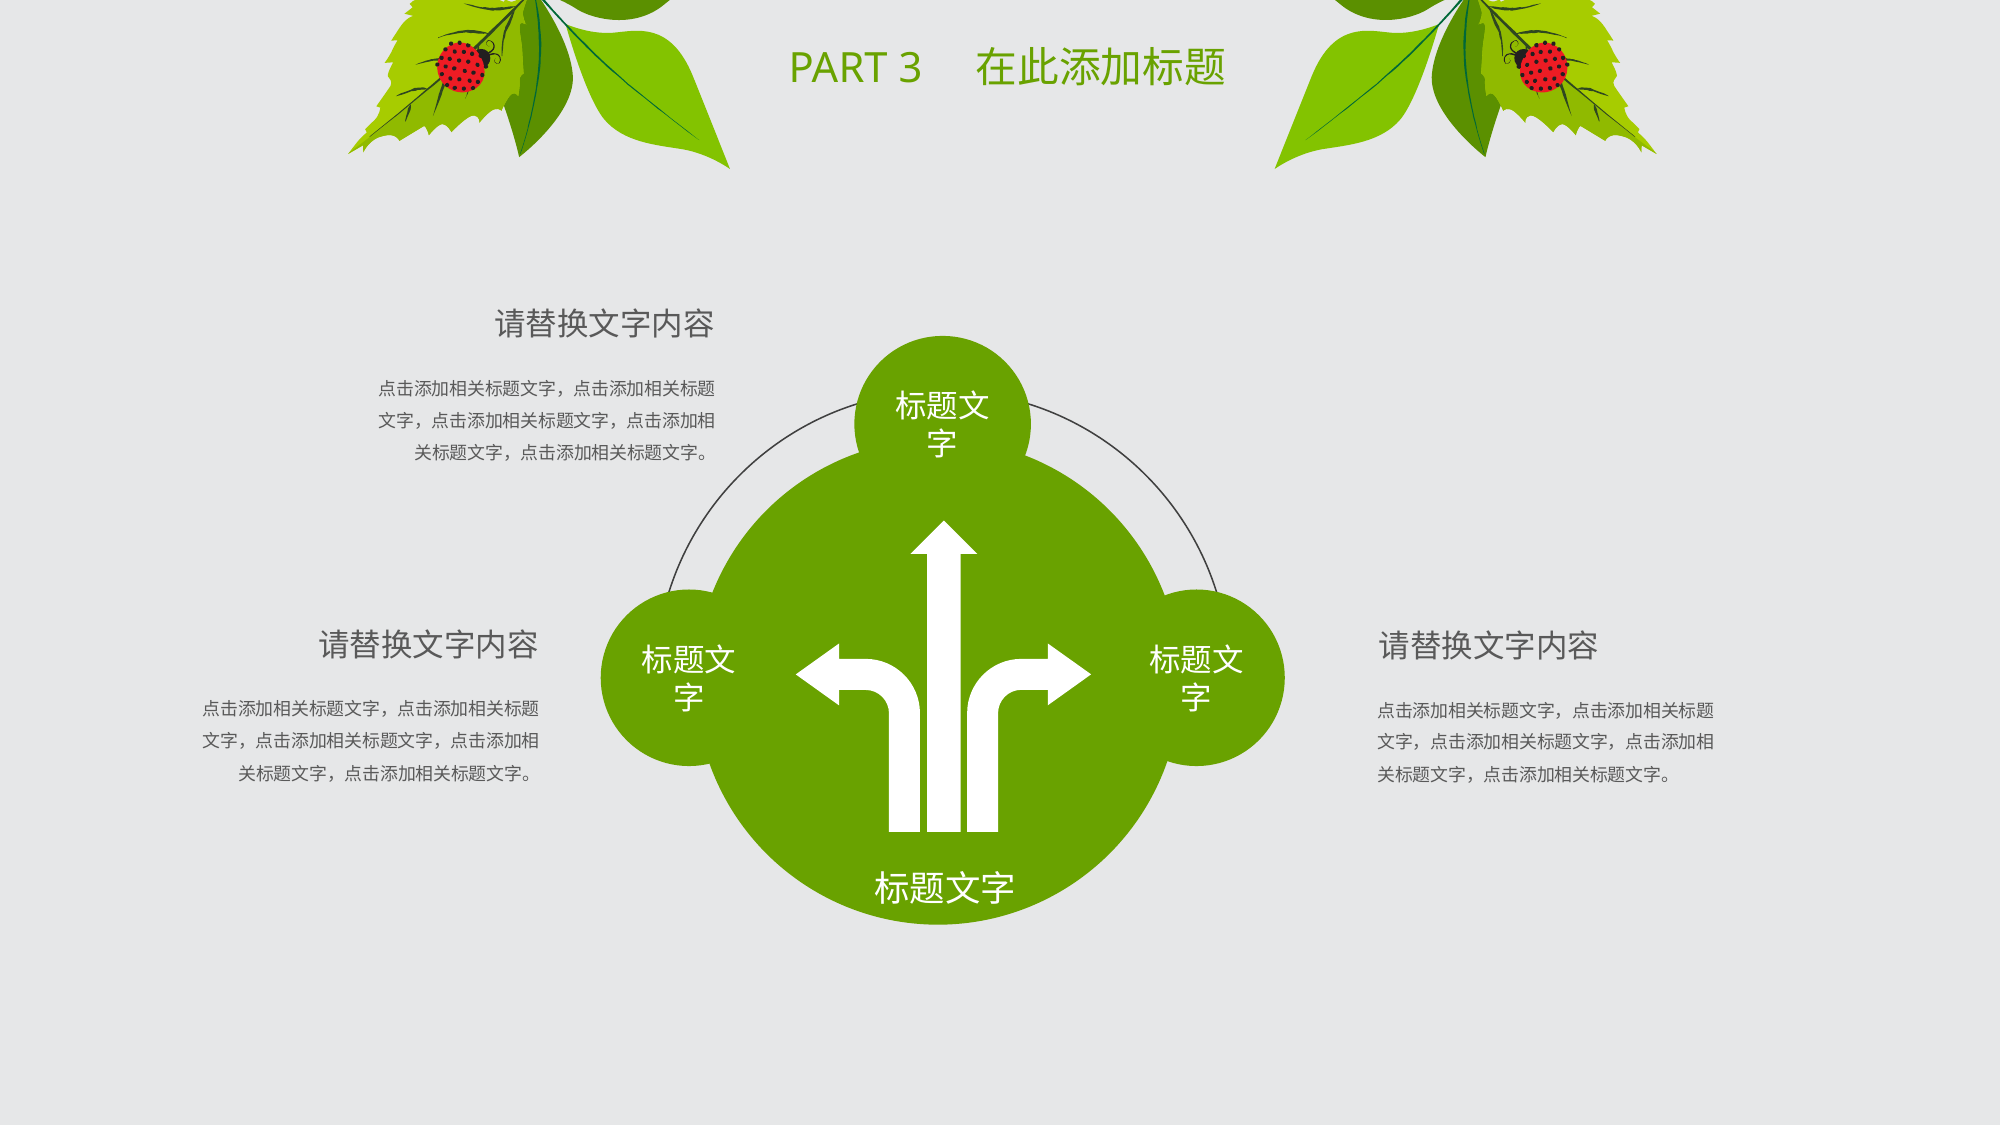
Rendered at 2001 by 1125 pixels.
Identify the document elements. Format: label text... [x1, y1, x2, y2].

text_box [669, 404, 858, 592]
text_box [795, 643, 920, 832]
text_box 点击添加相关标题文字，点击添加相关标题文字，点击添加相关标题文字，点击添加相关标题文字，点击添加相关标题文字。 [1362, 681, 1730, 792]
text_box 点击添加相关标题文字，点击添加相关标题文字，点击添加相关标题文字，点击添加相关标题文字，点击添加相关标题文字。 [187, 679, 555, 791]
text_box [910, 520, 978, 832]
text_box 请替换文字内容 [1363, 618, 1615, 671]
text_box 请替换文字内容 [303, 617, 554, 670]
text_box 请替换文字内容 [479, 296, 730, 350]
text_box 标题文字 [828, 843, 1063, 926]
text_box 标题文字 [854, 335, 1031, 513]
text_box [1026, 404, 1217, 594]
text_box 点击添加相关标题文字，点击添加相关标题文字，点击添加相关标题文字，点击添加相关标题文字，点击添加相关标题文字。 [363, 359, 731, 471]
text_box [364, 0, 1641, 176]
text_box [709, 452, 1168, 899]
text_box 标题文字 [1108, 589, 1285, 767]
text_box [967, 643, 1092, 832]
text_box 标题文字 [600, 589, 778, 767]
